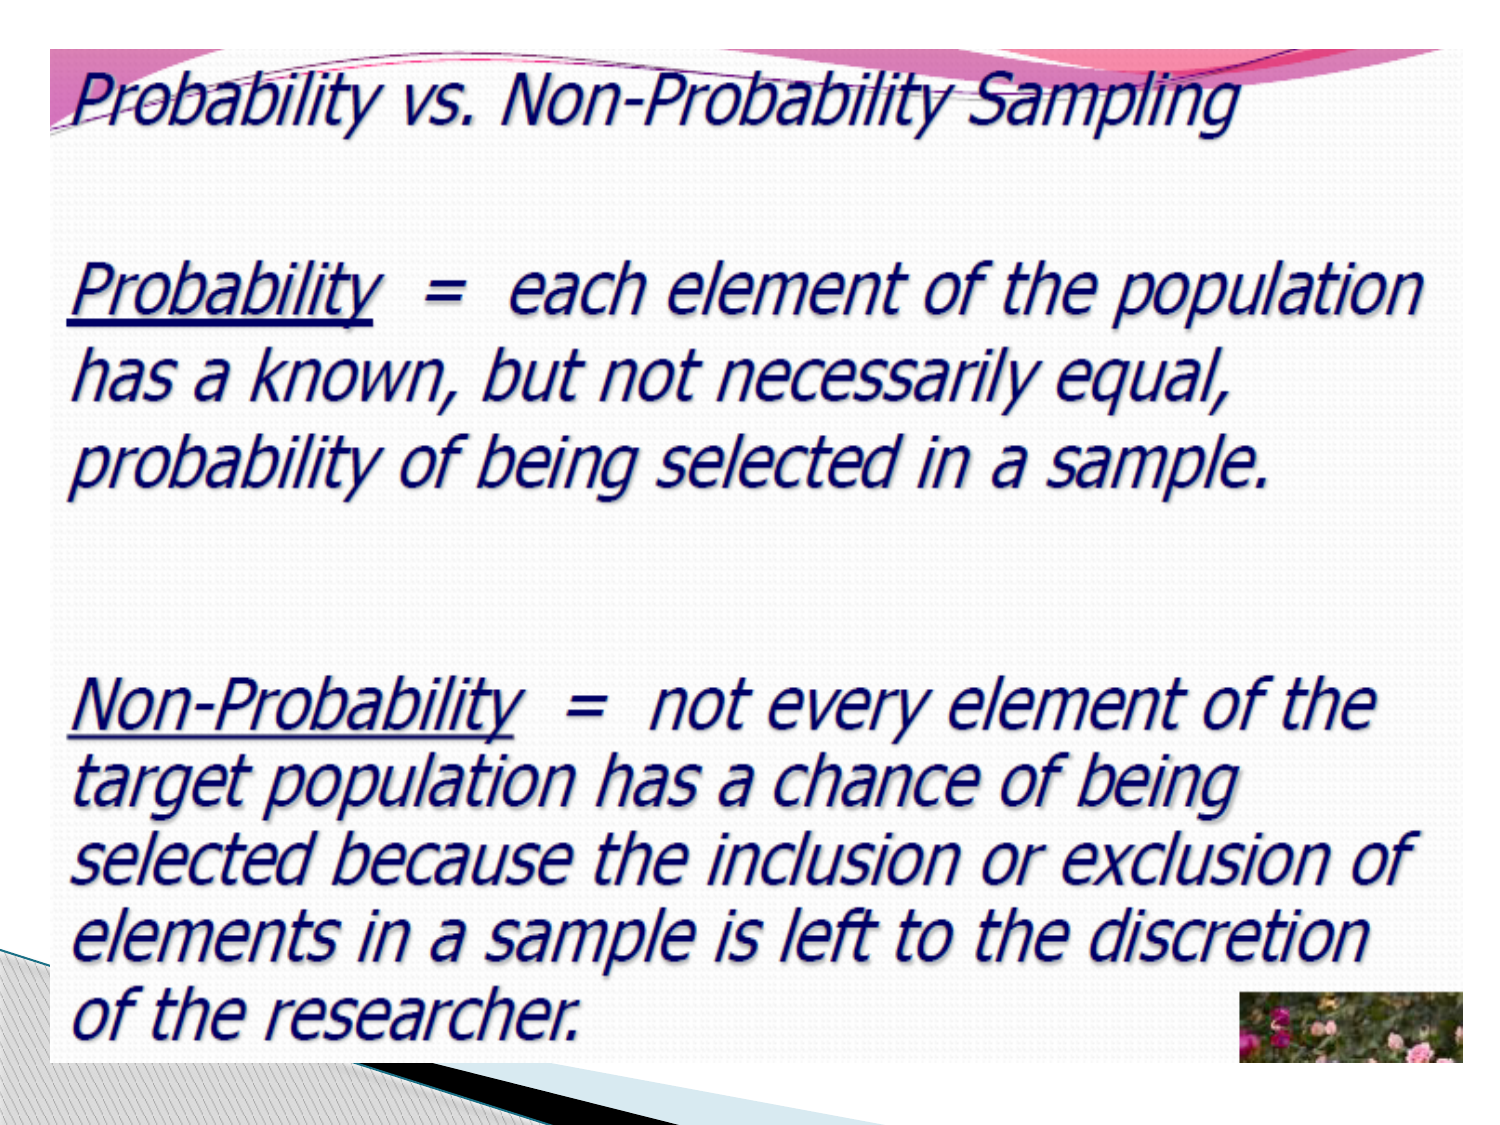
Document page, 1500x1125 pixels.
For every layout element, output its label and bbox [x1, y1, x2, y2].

picture [49, 49, 1463, 1063]
